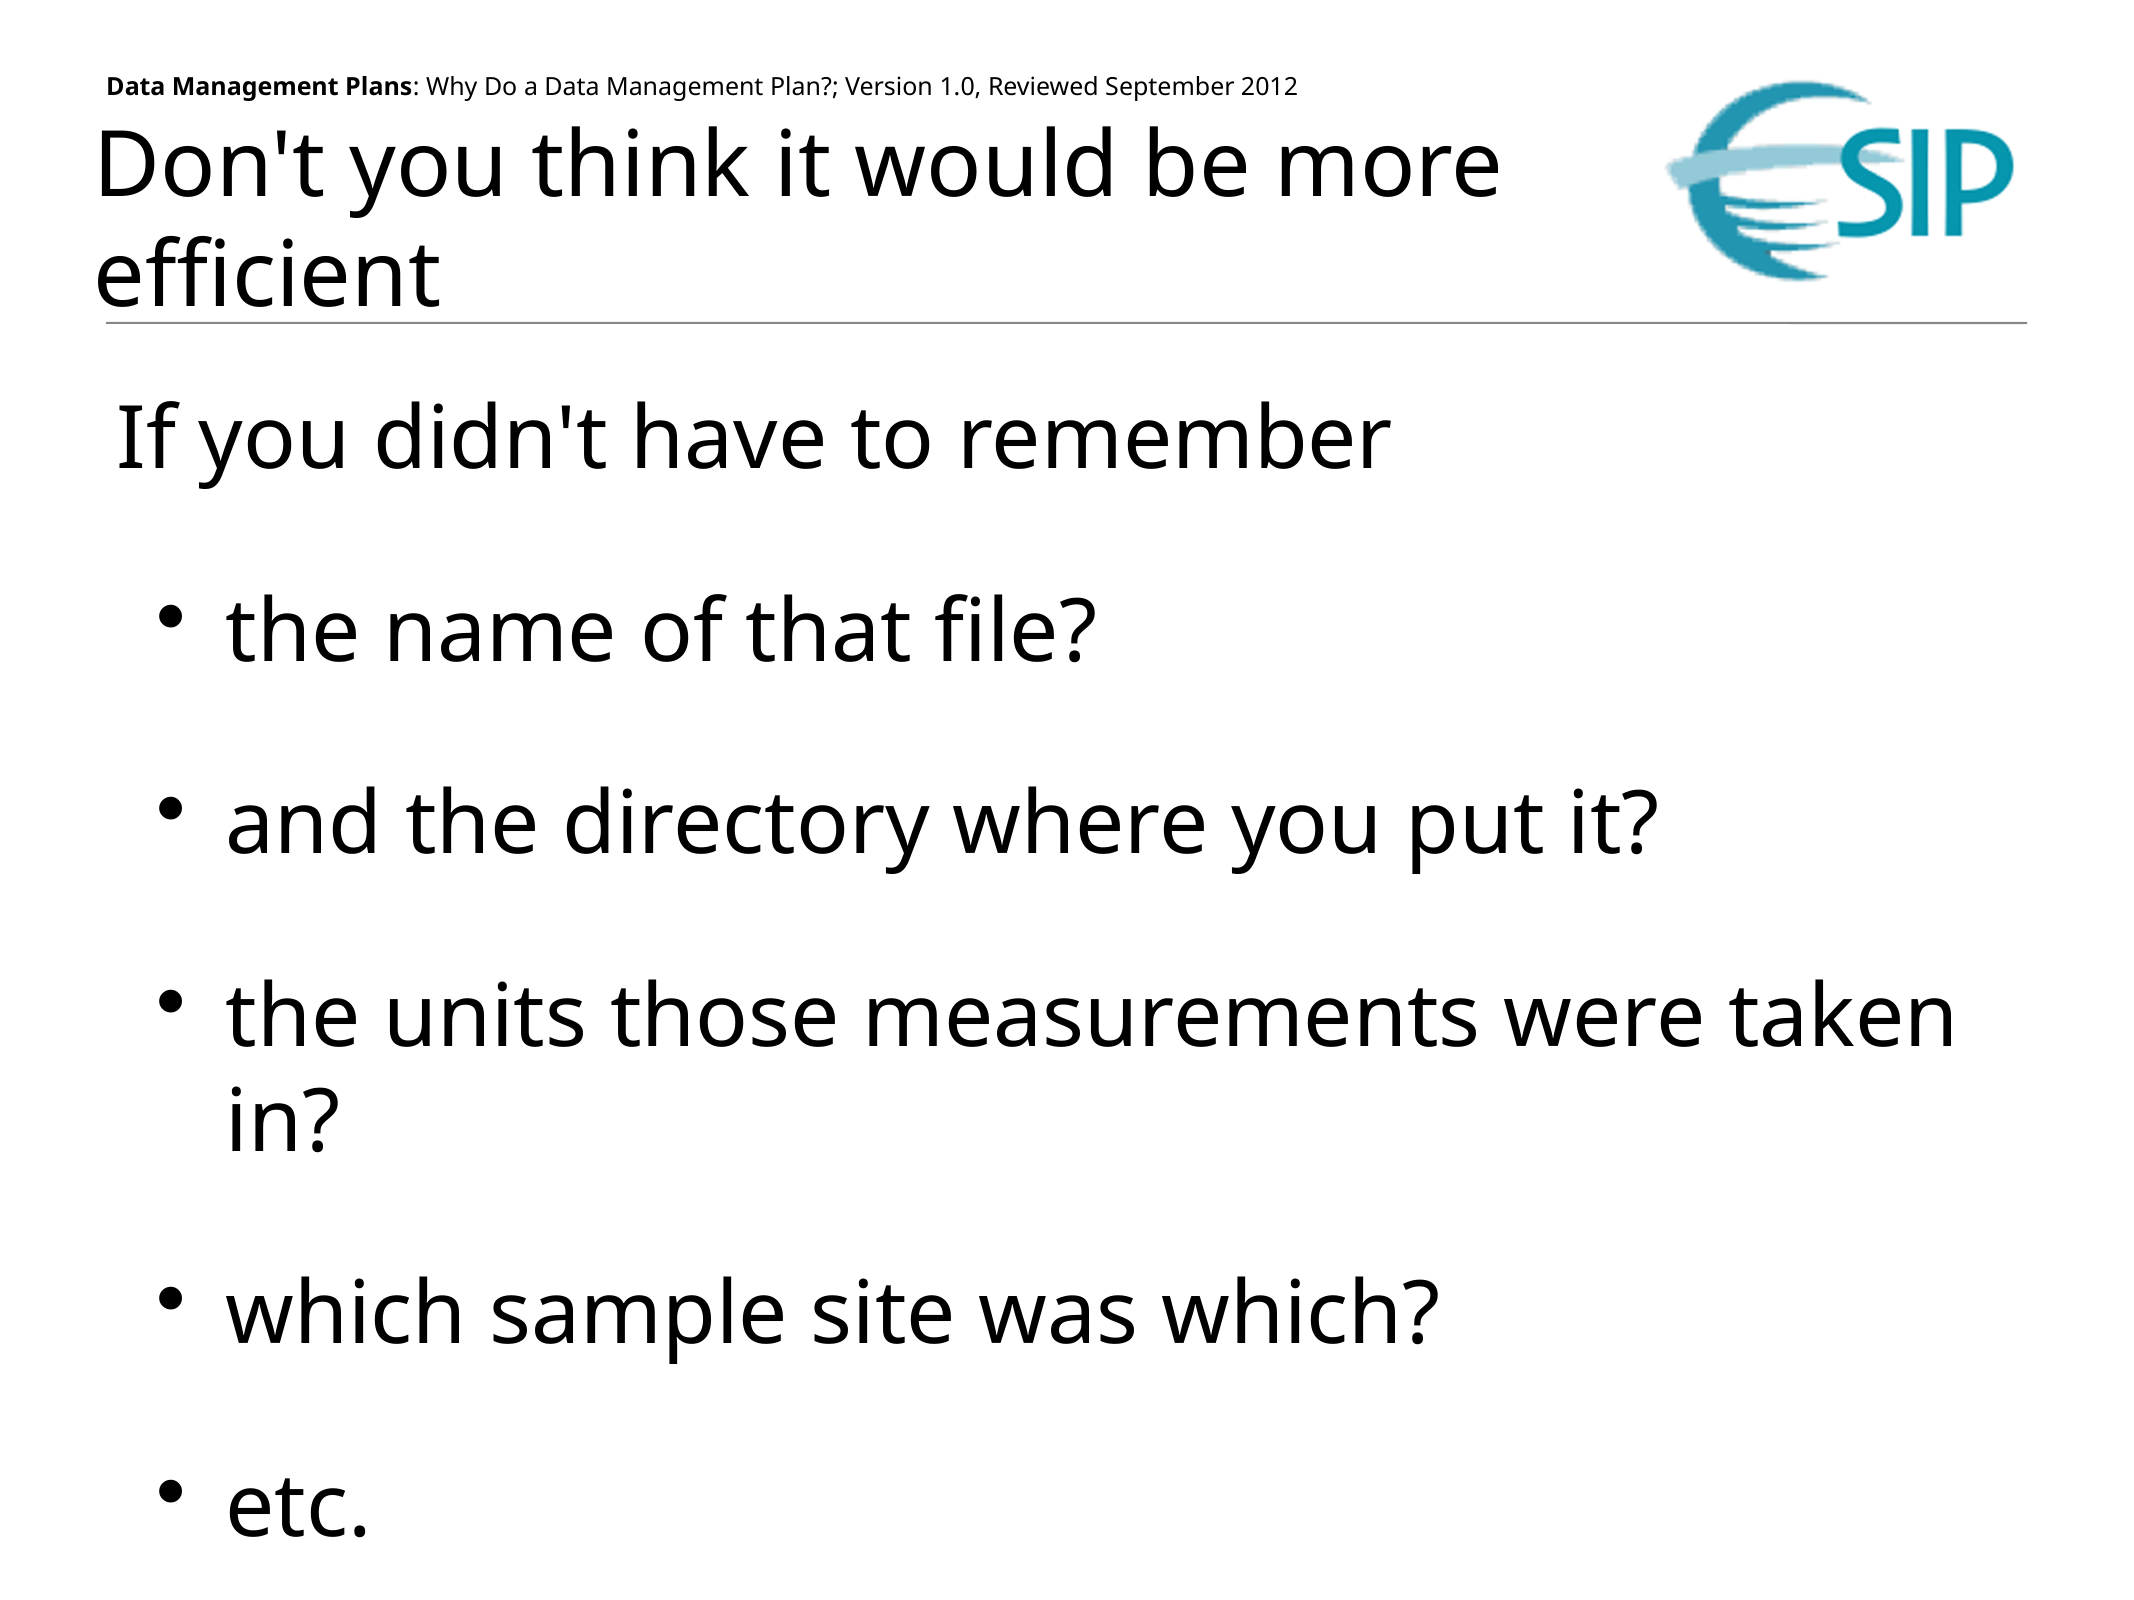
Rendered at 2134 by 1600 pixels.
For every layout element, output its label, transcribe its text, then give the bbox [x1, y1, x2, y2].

text_box Data Management Plans: Why Do a Data Management Plan?; Version 1.0, Reviewed September 2012 [91, 61, 1380, 113]
picture [1653, 62, 2030, 286]
title Don't you think it would be more efficient [93, 95, 1738, 325]
text_box If you didn't have to remember the name of that file? and the directory where you put it? the units those measurements were taken in? which sample site was which? etc. [93, 381, 2040, 1459]
